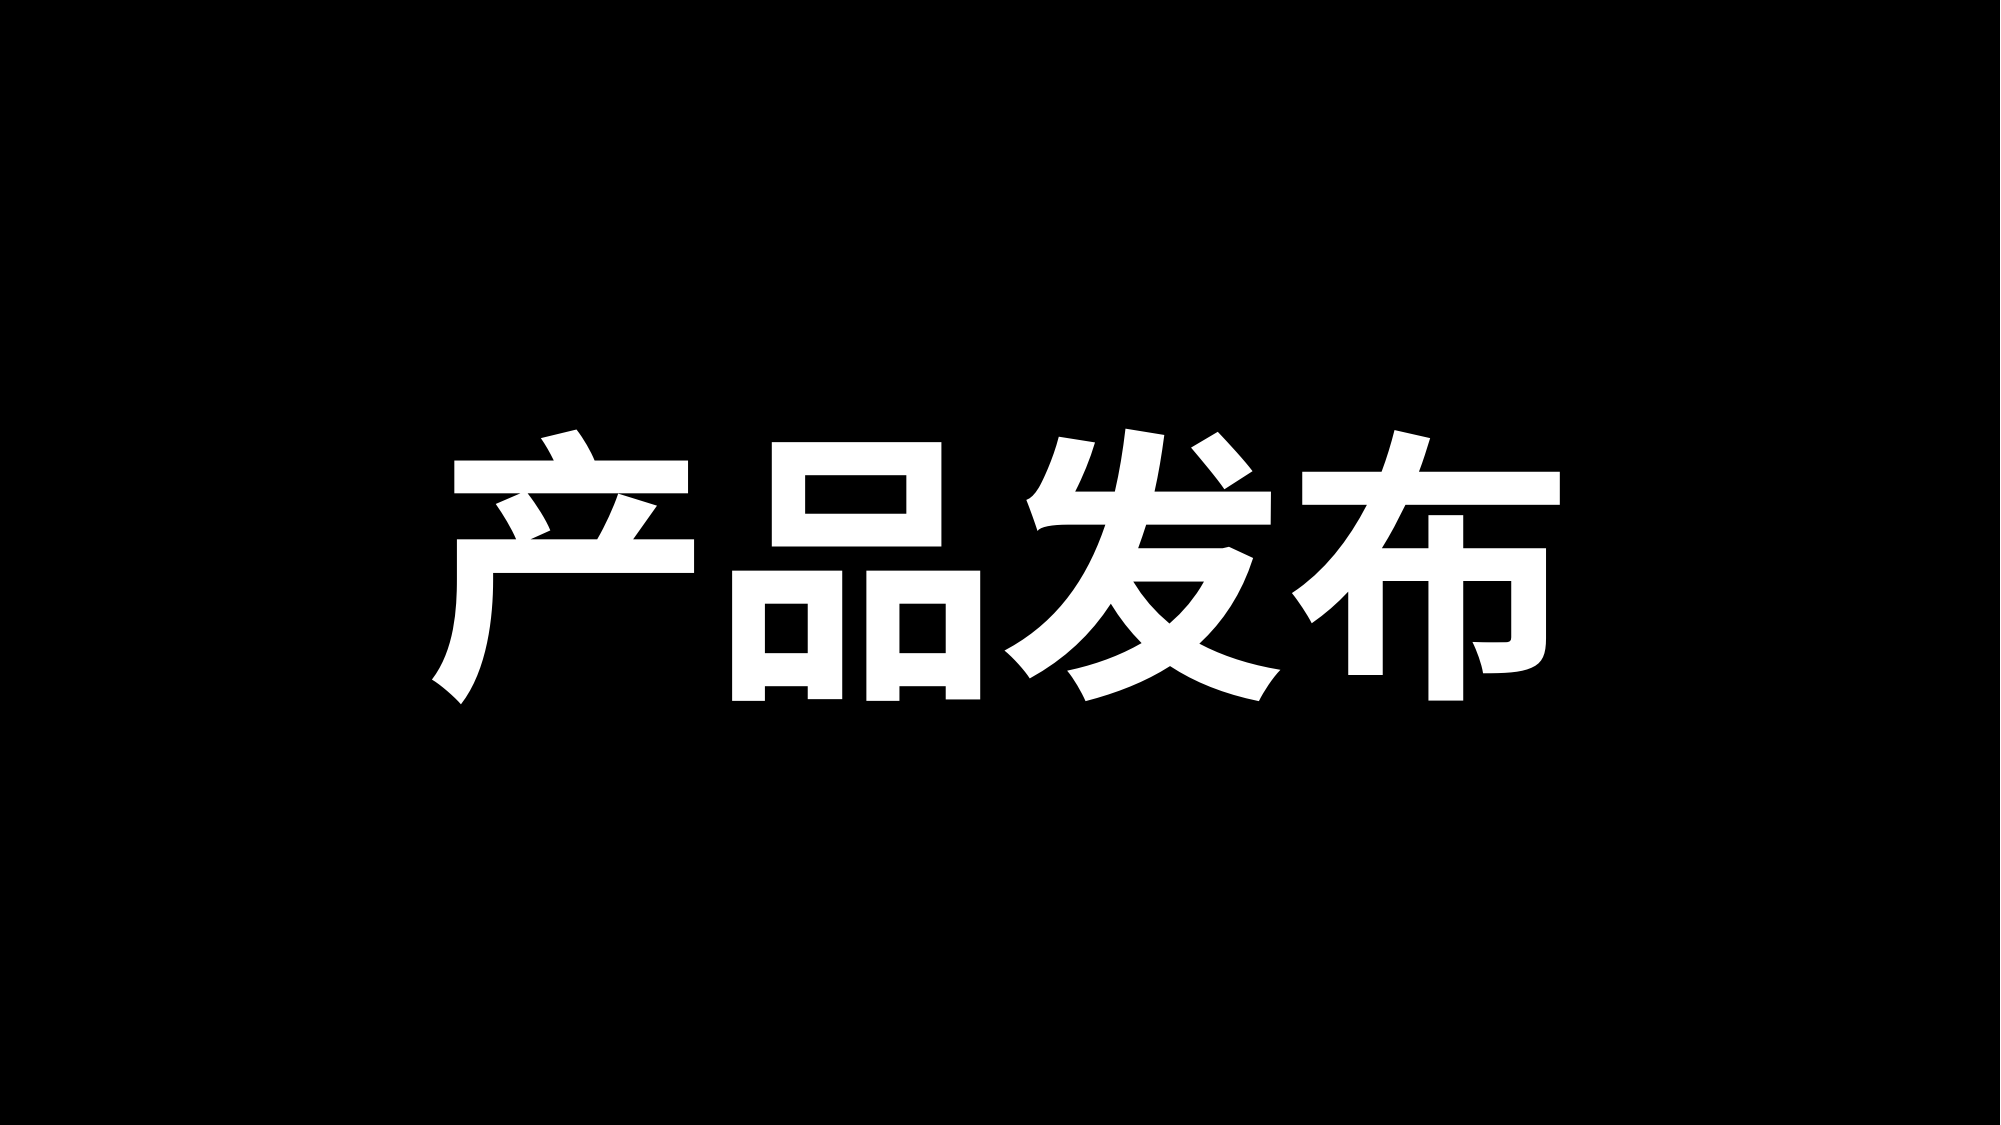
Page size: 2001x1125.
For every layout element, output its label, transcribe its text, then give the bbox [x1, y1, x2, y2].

text_box 产品发布 [325, 380, 1675, 741]
